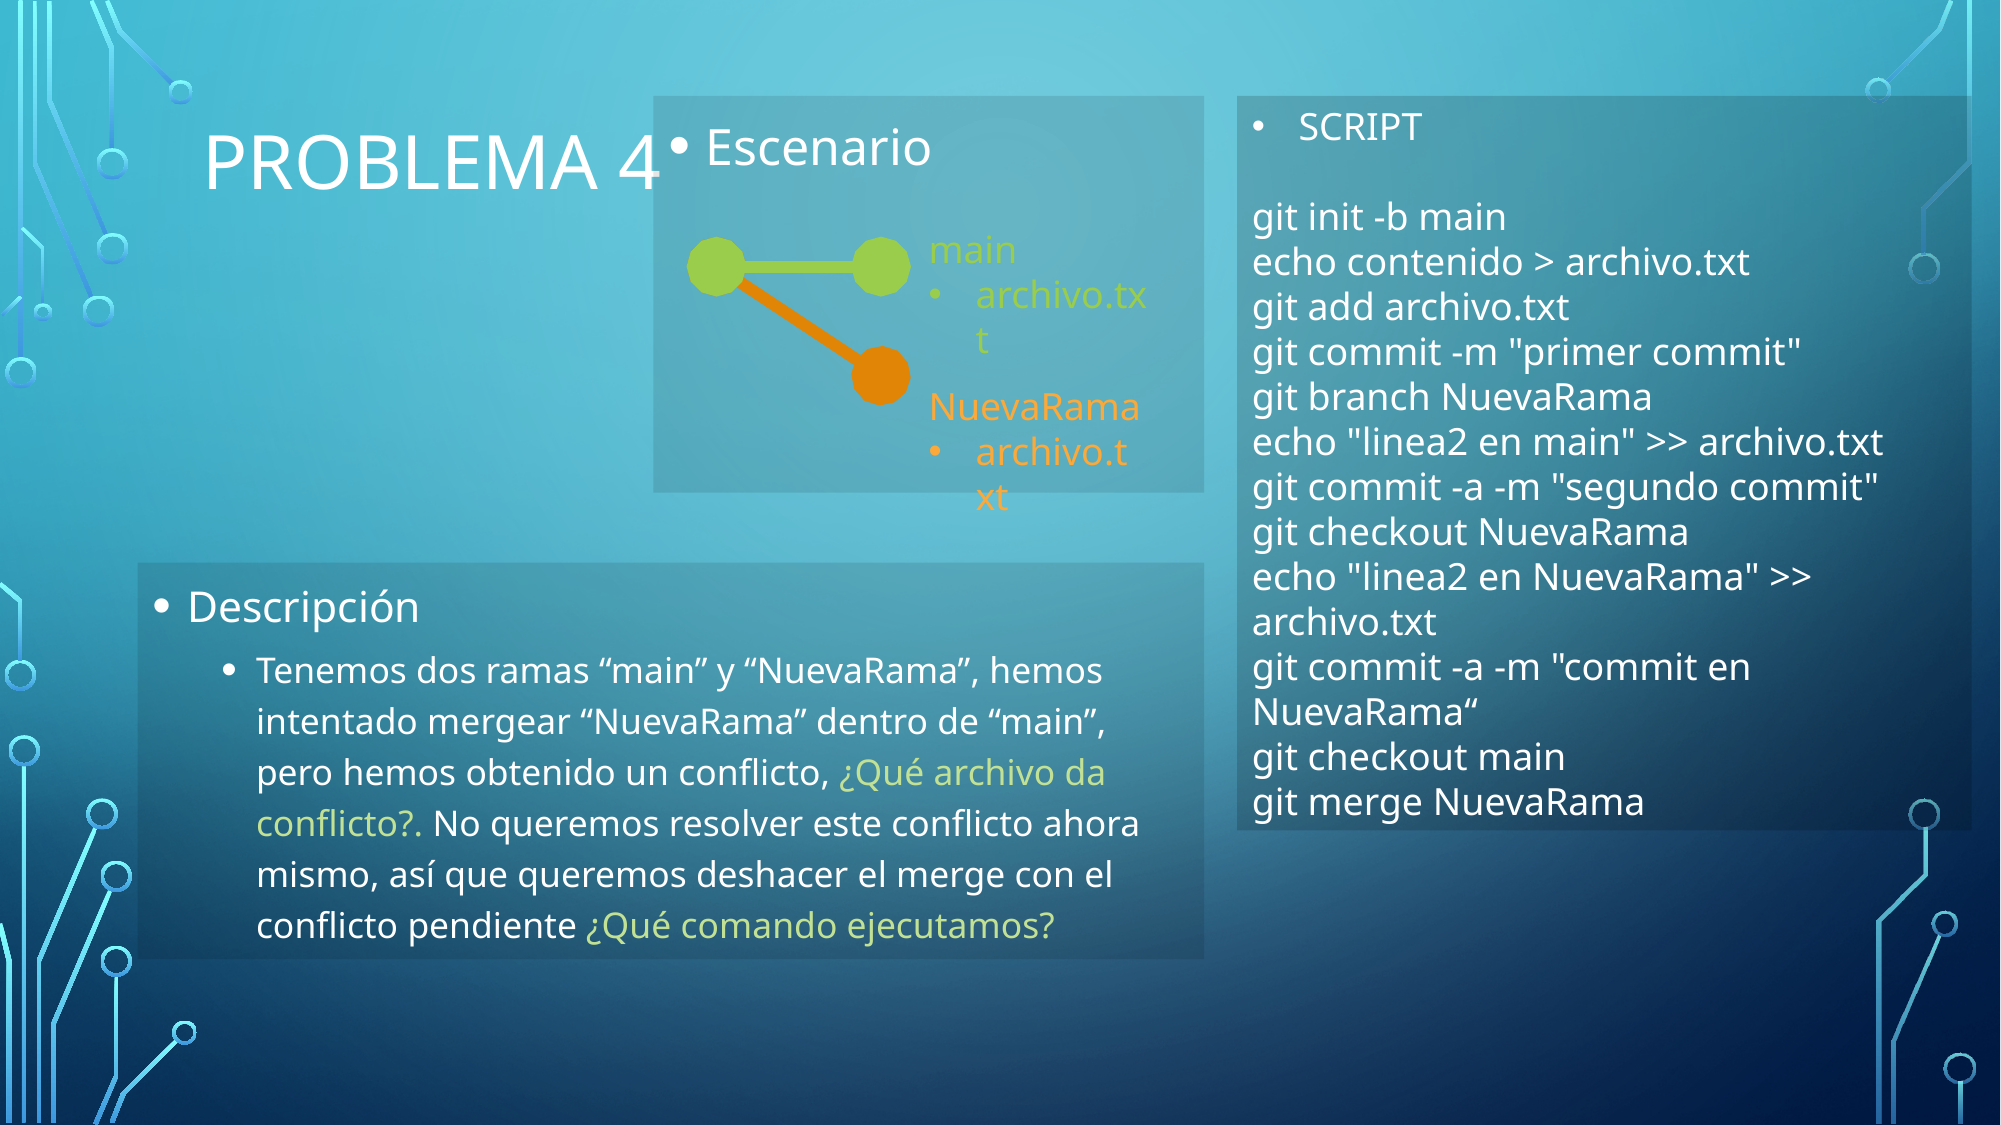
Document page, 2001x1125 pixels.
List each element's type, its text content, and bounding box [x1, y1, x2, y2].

title Problema 4 [187, 44, 1813, 287]
list Escenario [653, 95, 1205, 493]
text_box Descripción Tenemos dos ramas “main” y “NuevaRama”, hemos intentado mergear “NuevaRama” dentro de “main”, pero hemos obtenido un conflicto, ¿Qué archivo da conflicto?. No queremos resolver este conflicto ahora mismo, así que queremos deshacer el merge con el conflicto pendiente ¿Qué comando ejecutamos? [137, 562, 1205, 960]
text_box NuevaRama archivo.txt [913, 375, 1160, 526]
text_box SCRIPT git init -b main echo contenido > archivo.txt git add archivo.txt git commit -m "primer commit" git branch NuevaRama echo "linea2 en main" >> archivo.txt git commit -a -m "segundo commit" git checkout NuevaRama echo "linea2 en NuevaRama" >> archivo.txt git commit -a -m "commit en NuevaRama“ git checkout main git merge NuevaRama [1237, 95, 1972, 831]
text_box main archivo.txt [913, 218, 1174, 368]
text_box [716, 267, 882, 376]
